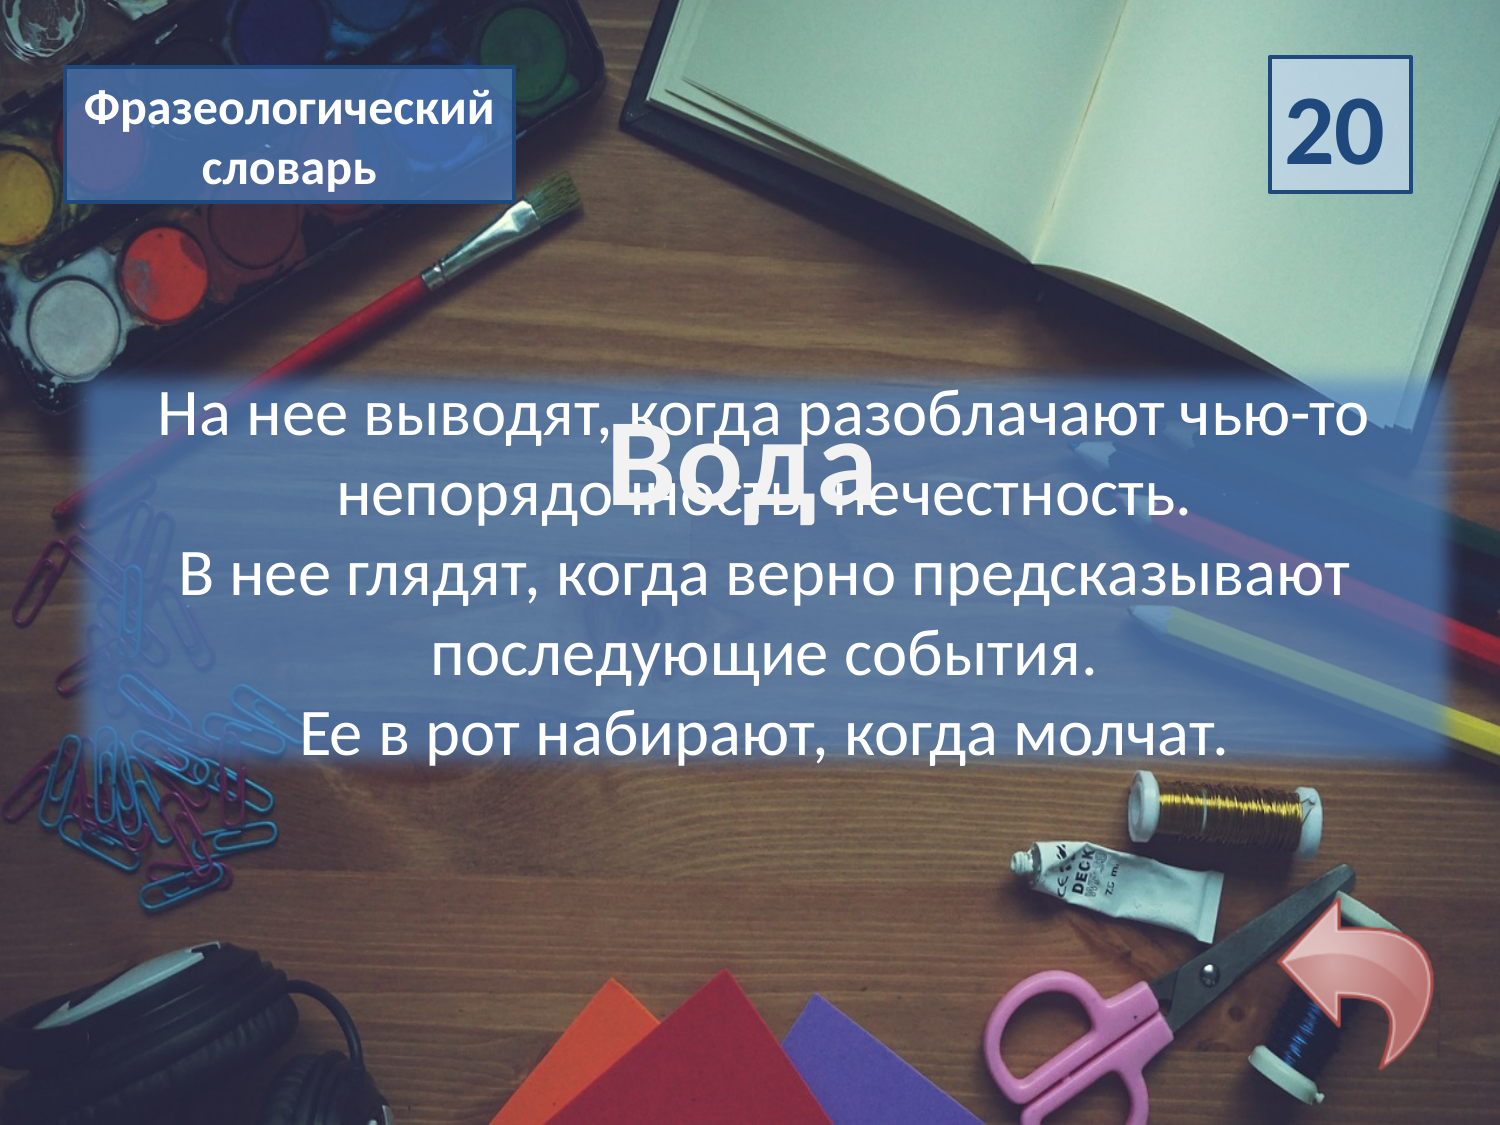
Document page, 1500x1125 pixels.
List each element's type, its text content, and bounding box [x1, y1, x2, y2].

text_box Вода [194, 373, 1290, 539]
text_box Фразеологический словарь [63, 65, 516, 204]
text_box На нее выводят, когда разоблачают чью-то непорядочность, нечестность. В нее глядят, когда верно предсказывают последующие события. Ее в рот набирают, когда молчат. [100, 398, 1431, 744]
text_box 20 [1268, 55, 1413, 194]
picture [0, 0, 1500, 1125]
